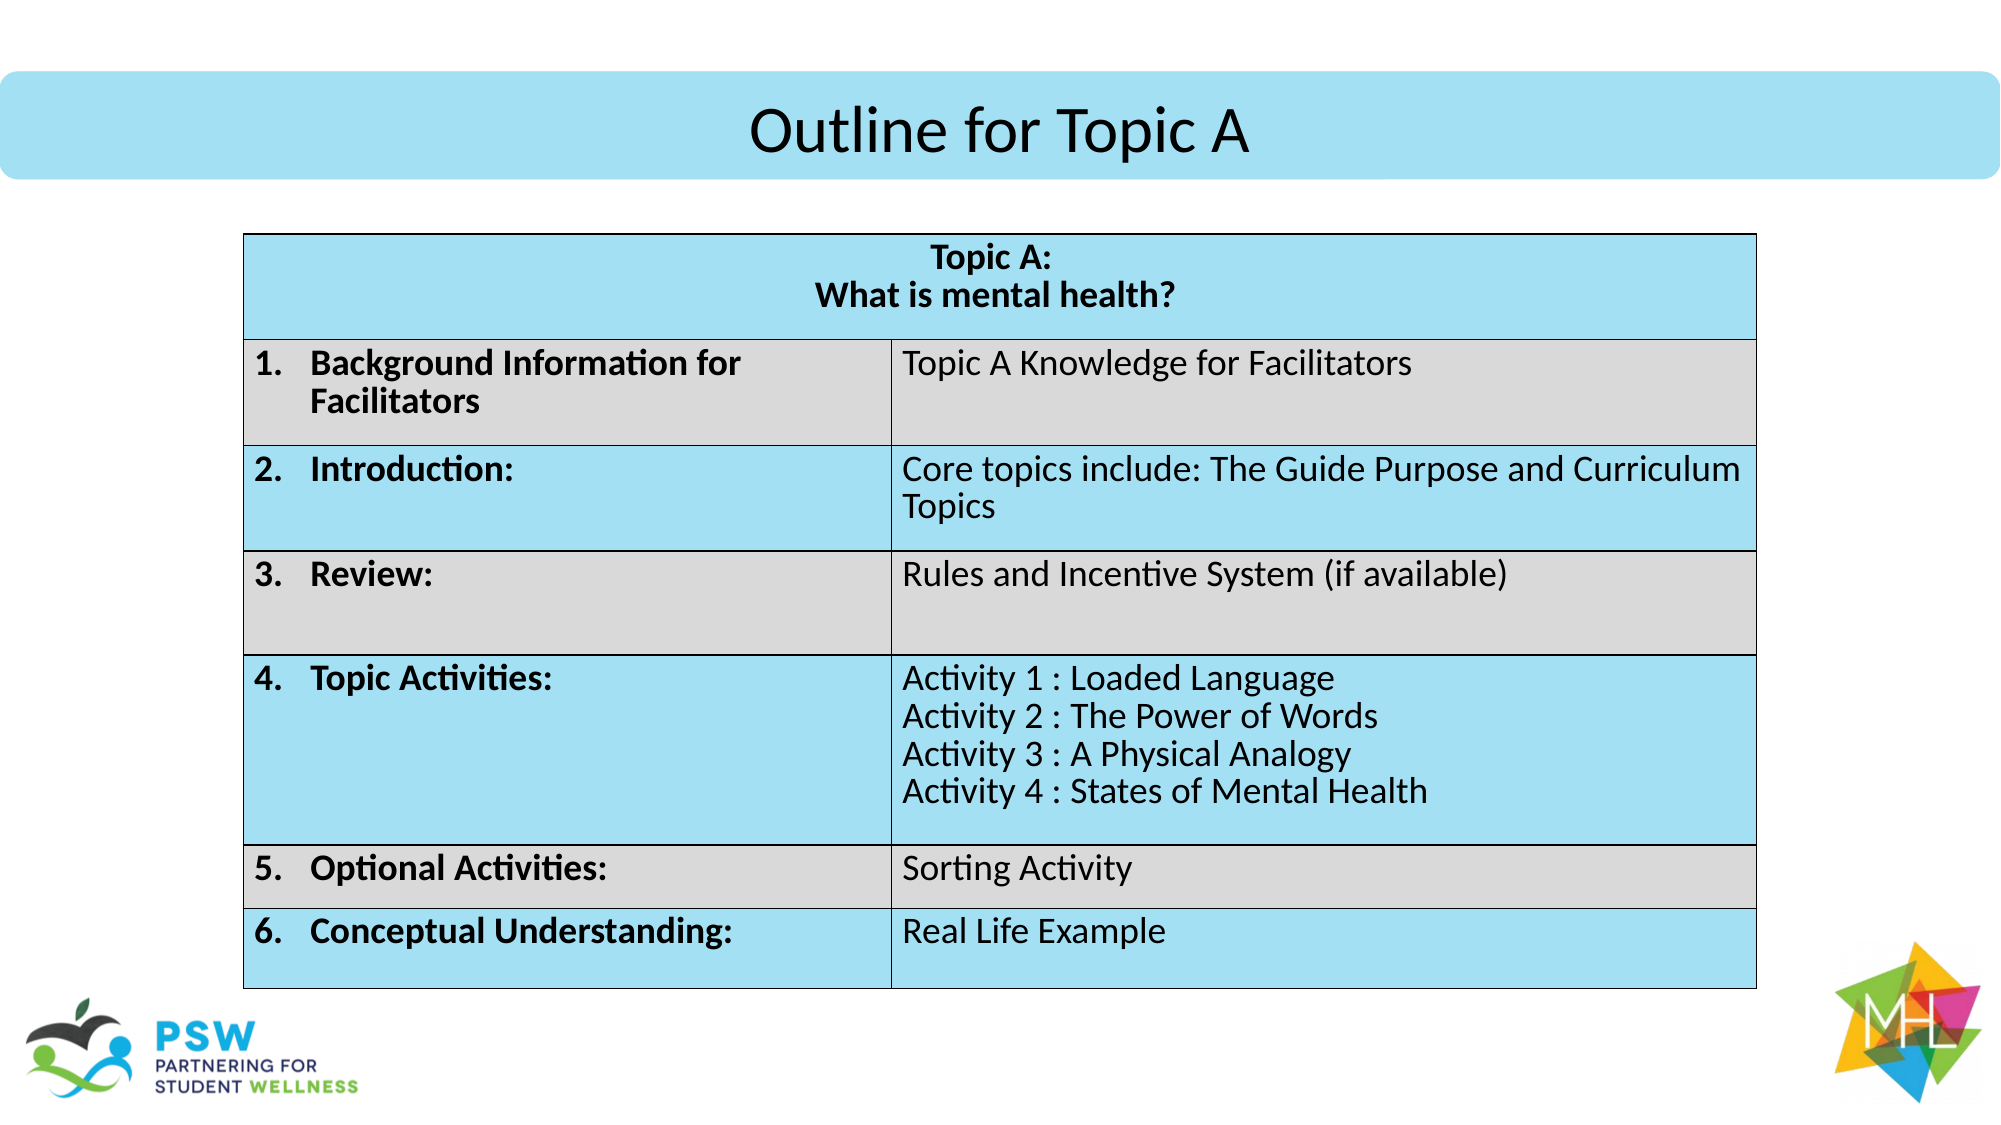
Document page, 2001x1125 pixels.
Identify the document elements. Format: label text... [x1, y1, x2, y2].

table_cell Core topics include: The Guide Purpose and Curriculum Topics [892, 446, 1756, 550]
table_cell Review: [244, 552, 891, 654]
table_cell Optional Activities: [244, 846, 891, 908]
table_cell Activity 1 : Loaded Language Activity 2 : The Power of Words Activity 3 : A Physical Analogy Activity 4 : States of Mental Health [892, 656, 1756, 844]
text_box Outline for Topic A [0, 72, 2000, 179]
table_cell Sorting Activity [892, 846, 1756, 908]
table_cell Conceptual Understanding: [244, 909, 891, 988]
picture [0, 0, 2001, 1125]
table_cell Topic Activities: [244, 656, 891, 844]
table_cell Rules and Incentive System (if available) [892, 552, 1756, 654]
table_cell Real Life Example [892, 909, 1756, 988]
table_header Topic A: What is mental health? [244, 235, 1756, 339]
table_cell Introduction: [244, 446, 891, 550]
table_cell Topic A Knowledge for Facilitators [892, 340, 1756, 445]
table_cell Background Information for Facilitators [244, 340, 891, 445]
